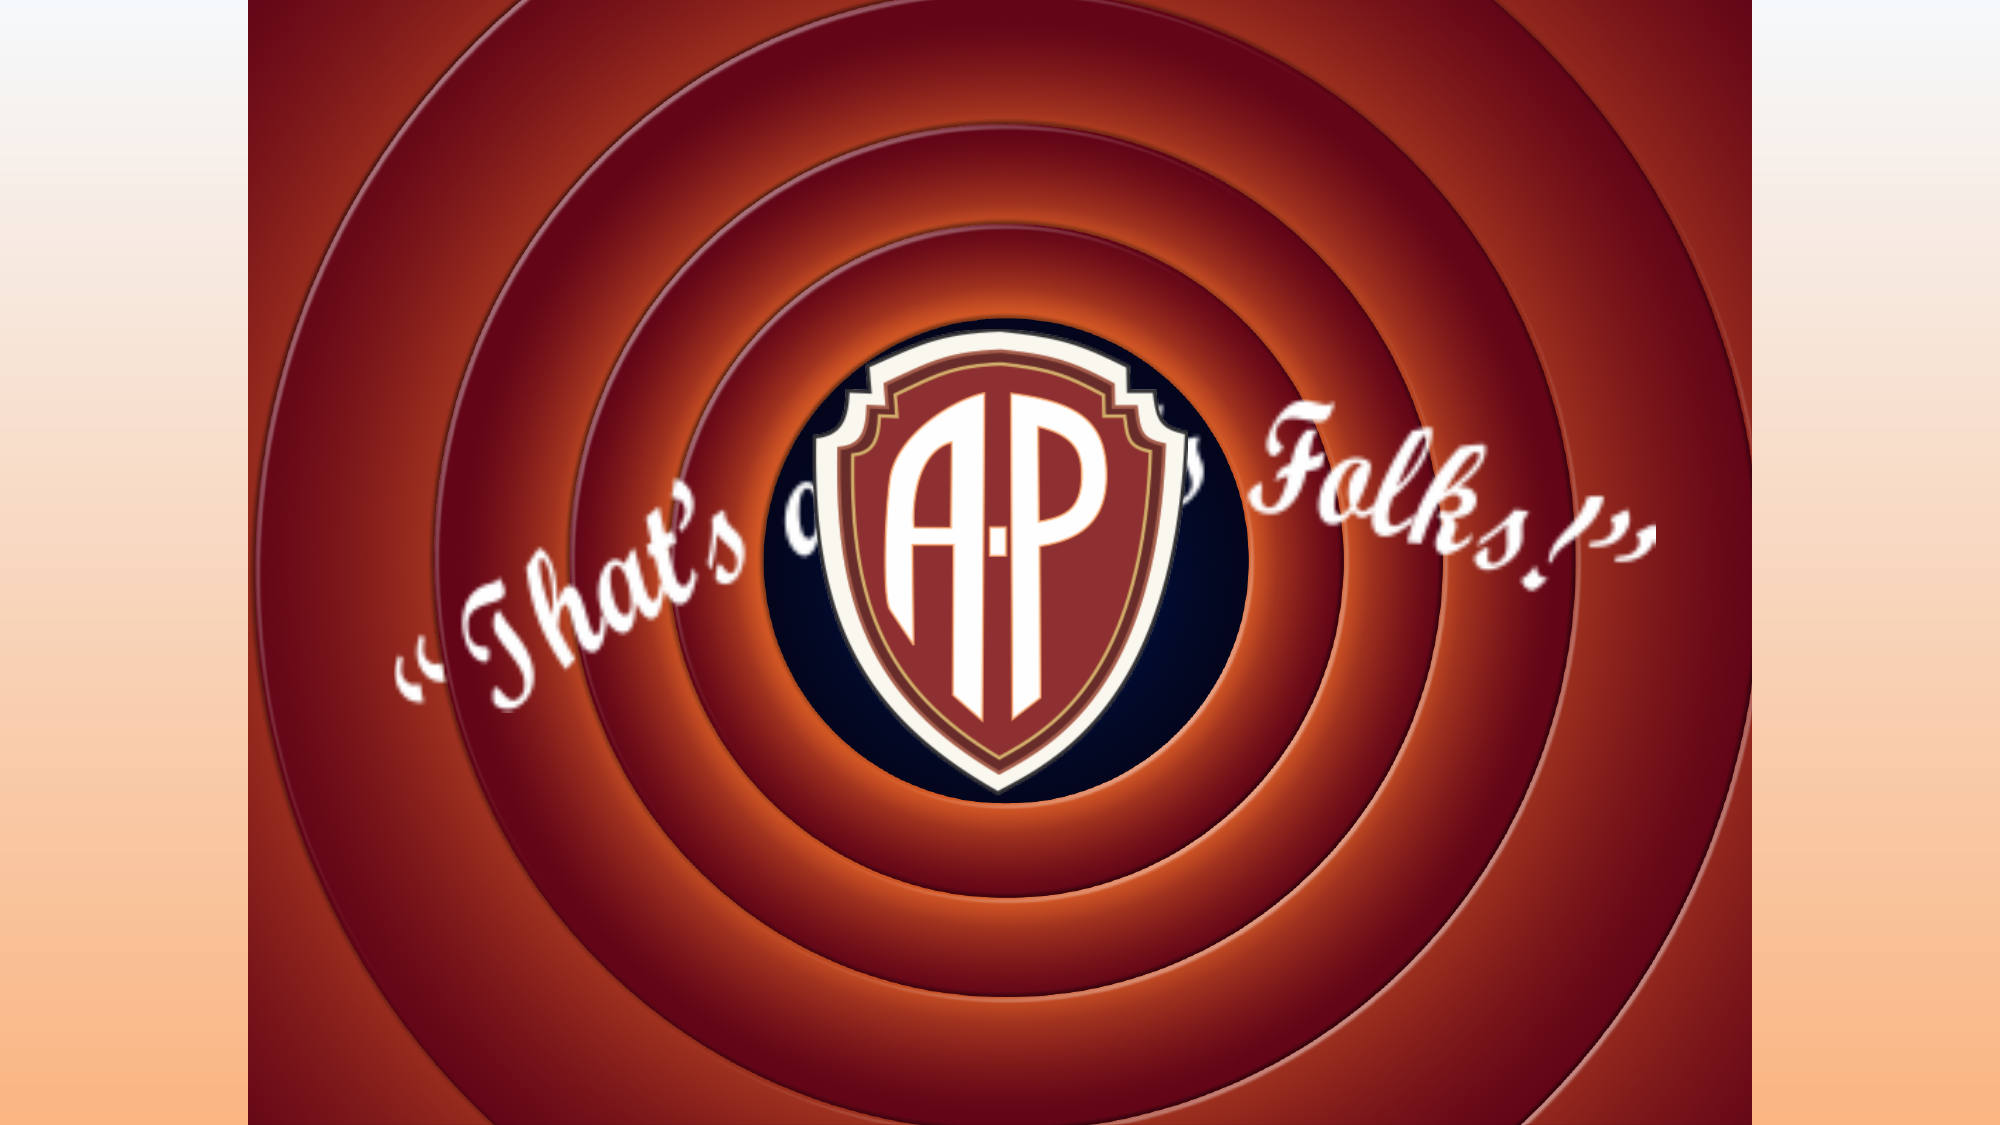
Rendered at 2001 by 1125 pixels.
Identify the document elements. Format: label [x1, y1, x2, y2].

picture [248, 0, 1752, 1125]
